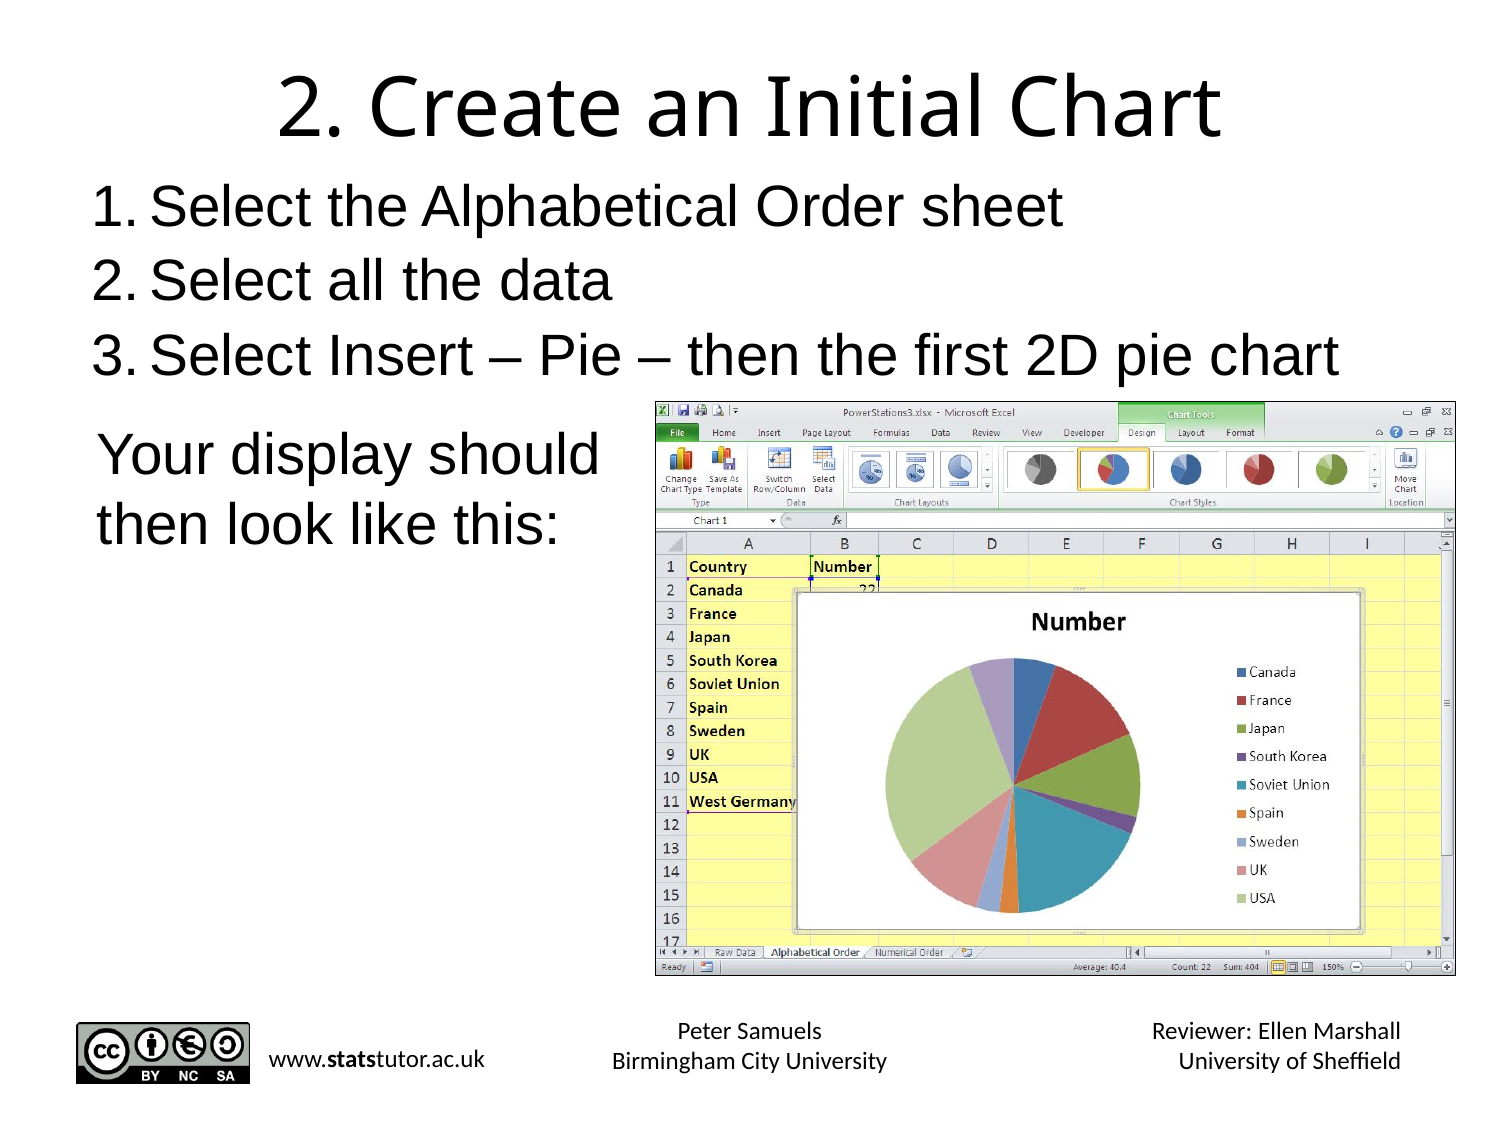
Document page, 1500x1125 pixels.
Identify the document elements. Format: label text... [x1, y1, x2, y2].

picture [76, 1022, 251, 1084]
text_box Your display should then look like this: [82, 408, 632, 564]
text_box Reviewer: Ellen Marshall University of Sheffield [1038, 1007, 1417, 1083]
text_box Peter Samuels Birmingham City University [549, 1007, 951, 1083]
title 2. Create an Initial Chart [75, 45, 1425, 161]
list Select the Alphabetical Order sheet Select all the data Select Insert – Pie – then the first 2D pie chart [76, 160, 1427, 409]
text_box www.statstutor.ac.uk [254, 1035, 550, 1080]
picture [655, 401, 1456, 977]
